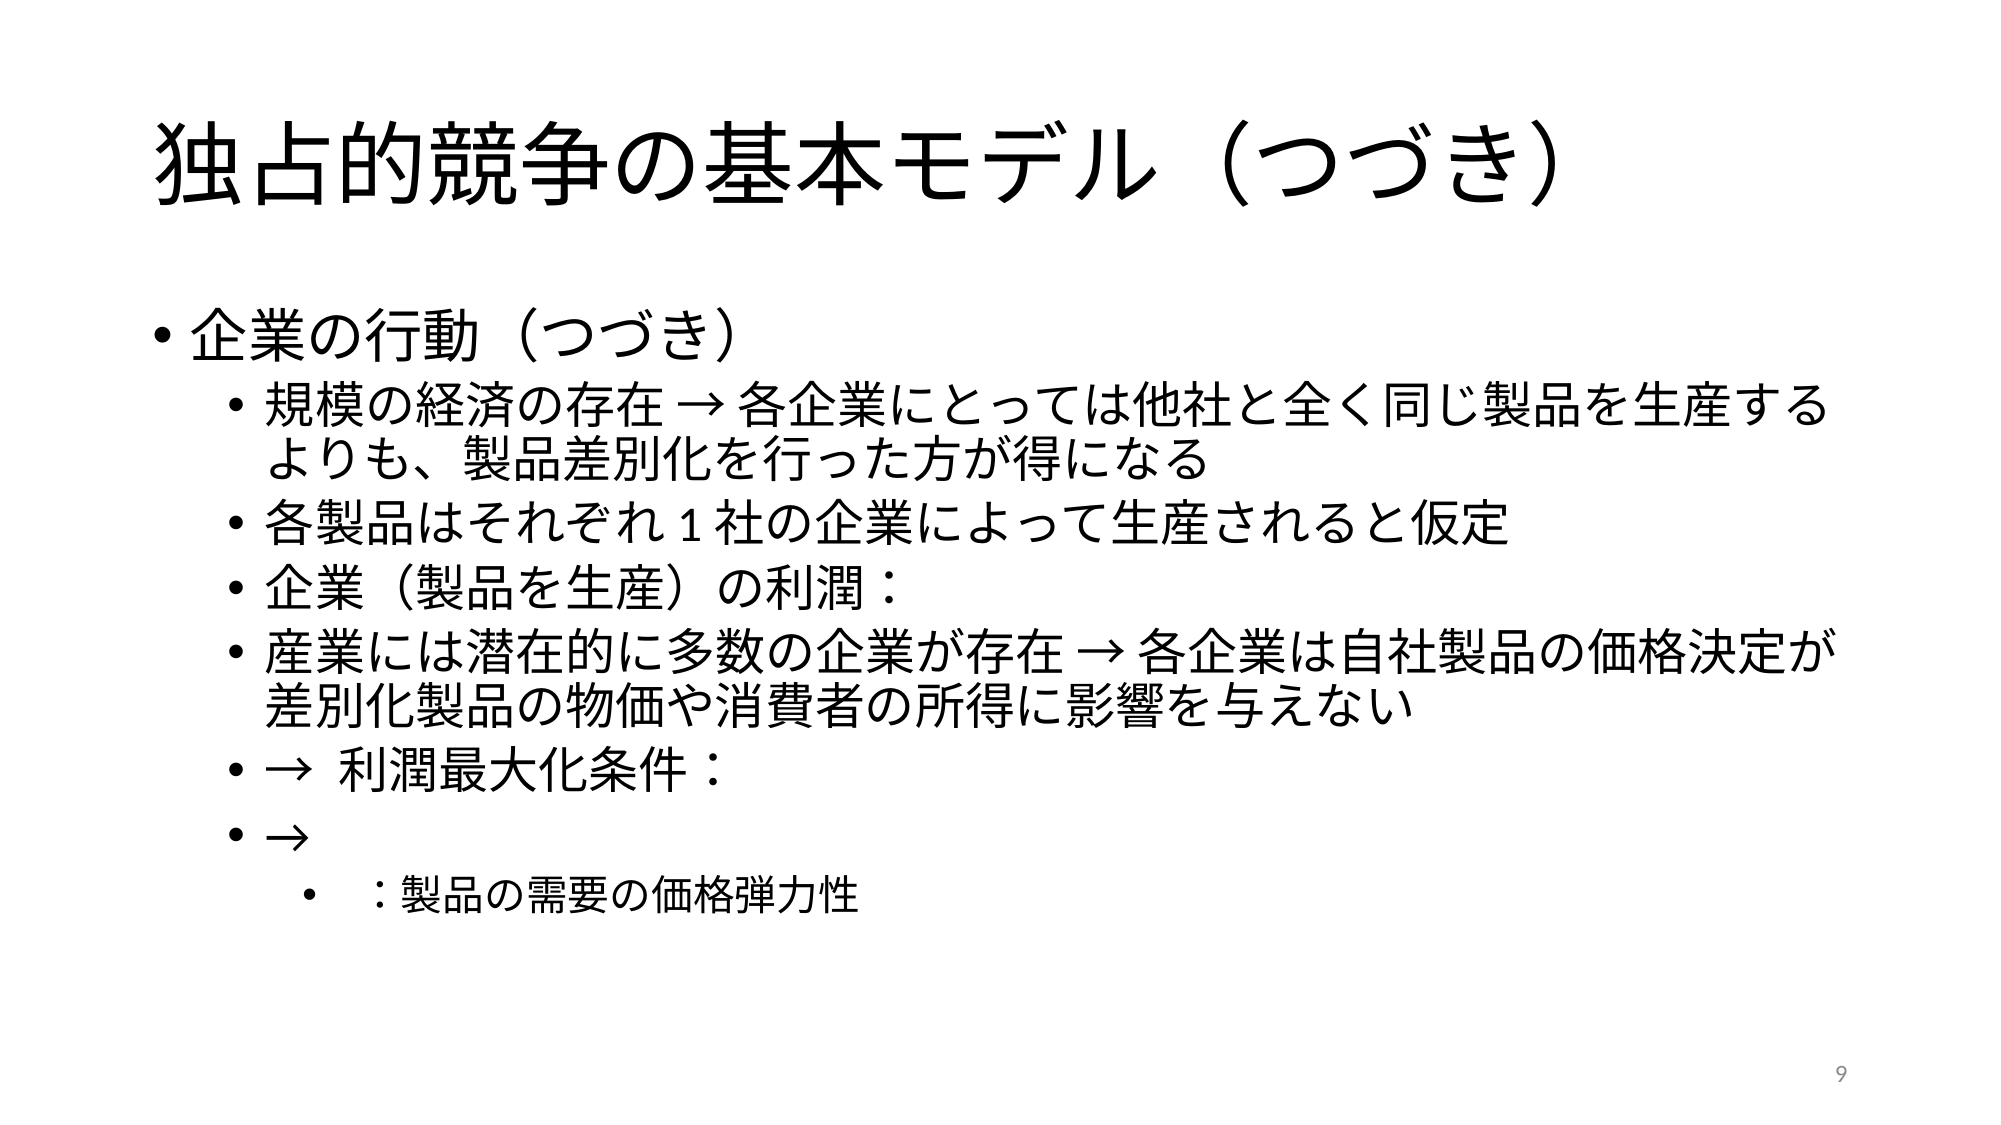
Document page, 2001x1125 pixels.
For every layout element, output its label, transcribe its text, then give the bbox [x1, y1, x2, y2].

slide_number 9 [1412, 1042, 1863, 1103]
title 独占的競争の基本モデル（つづき） [137, 59, 1863, 278]
